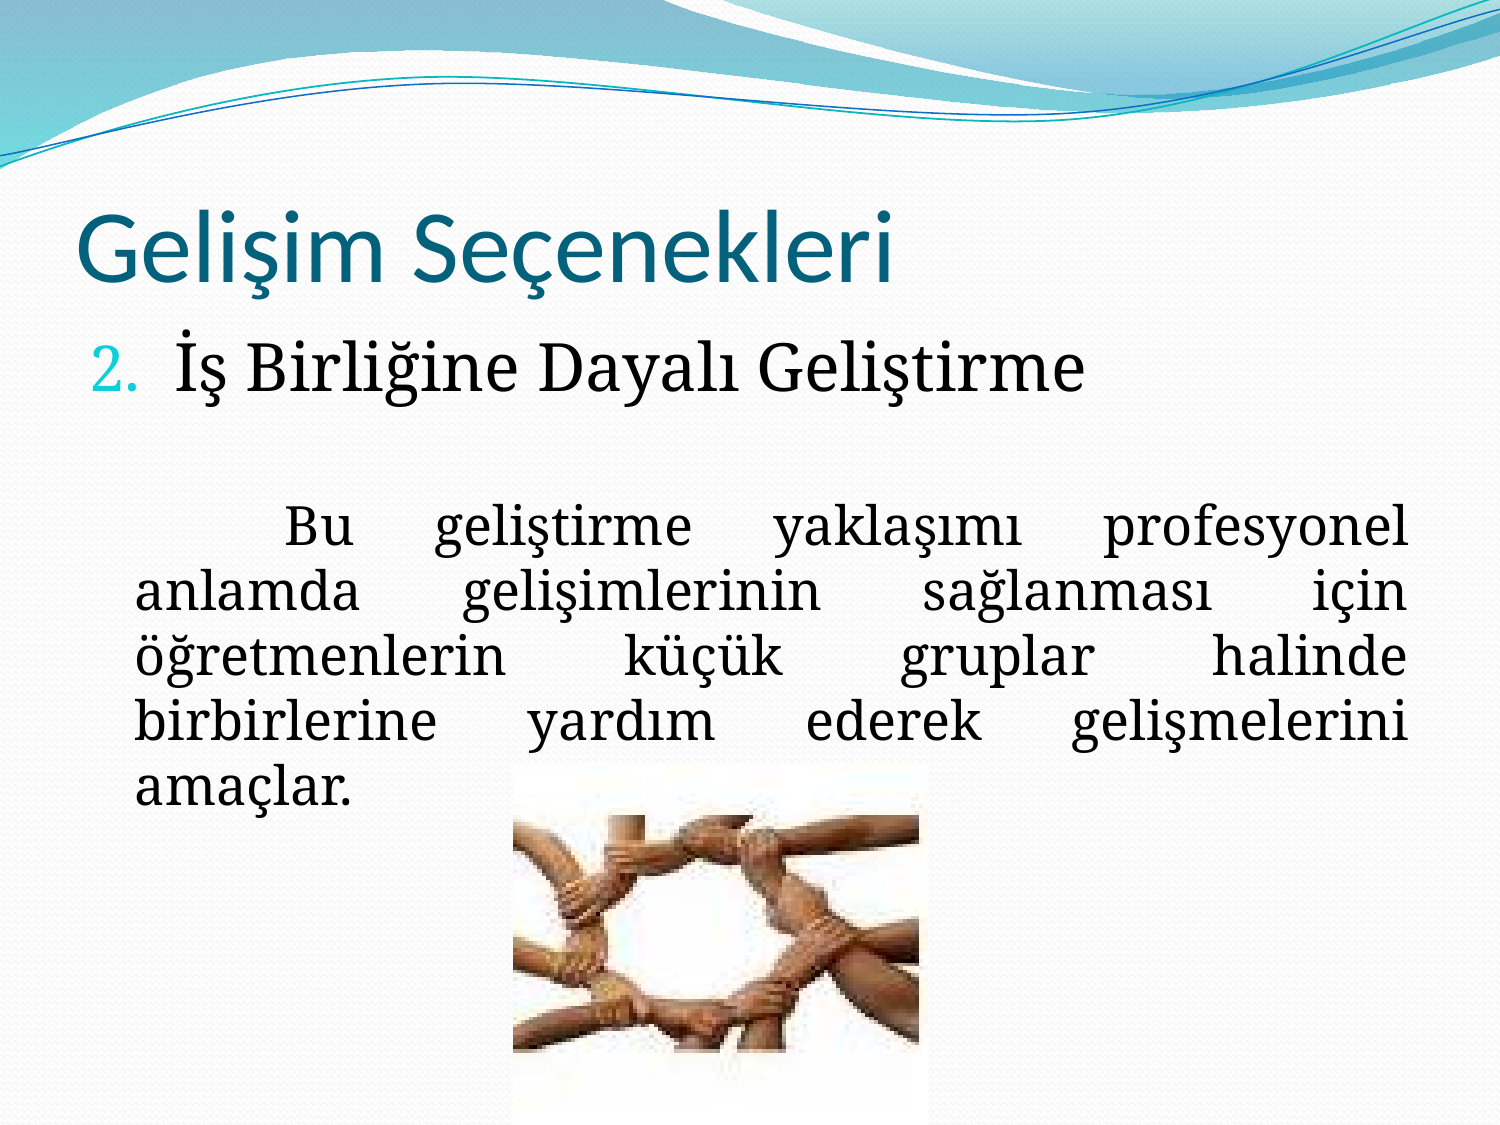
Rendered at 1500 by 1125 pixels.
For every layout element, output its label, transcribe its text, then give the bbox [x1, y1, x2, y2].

title Gelişim Seçenekleri [75, 115, 1425, 303]
list İş Birliğine Dayalı Geliştirme Bu geliştirme yaklaşımı profesyonel anlamda gelişimlerinin sağlanması için öğretmenlerin küçük gruplar halinde birbirlerine yardım ederek gelişmelerini amaçlar. [75, 317, 1425, 1038]
picture [513, 765, 928, 1125]
